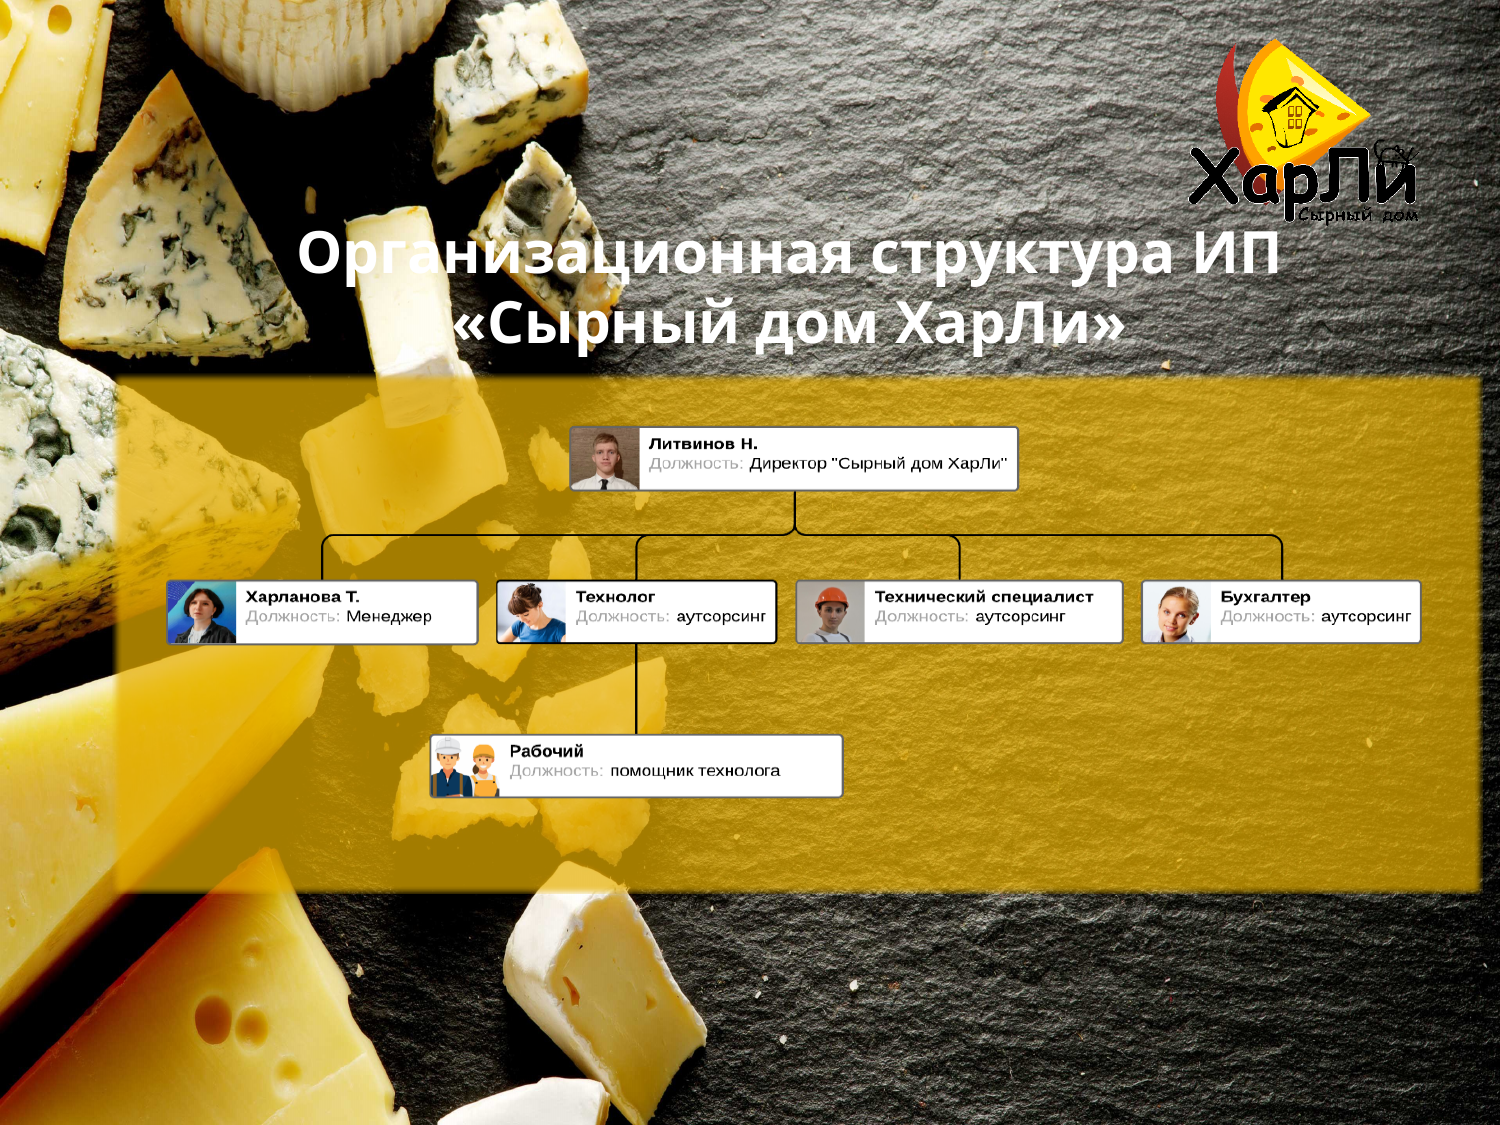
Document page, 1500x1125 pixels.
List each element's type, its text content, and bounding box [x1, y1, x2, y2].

picture [0, 0, 1500, 1125]
text_box Организационная структура ИП «Сырный дом ХарЛи» [275, 207, 1304, 406]
text_box [120, 381, 1476, 887]
